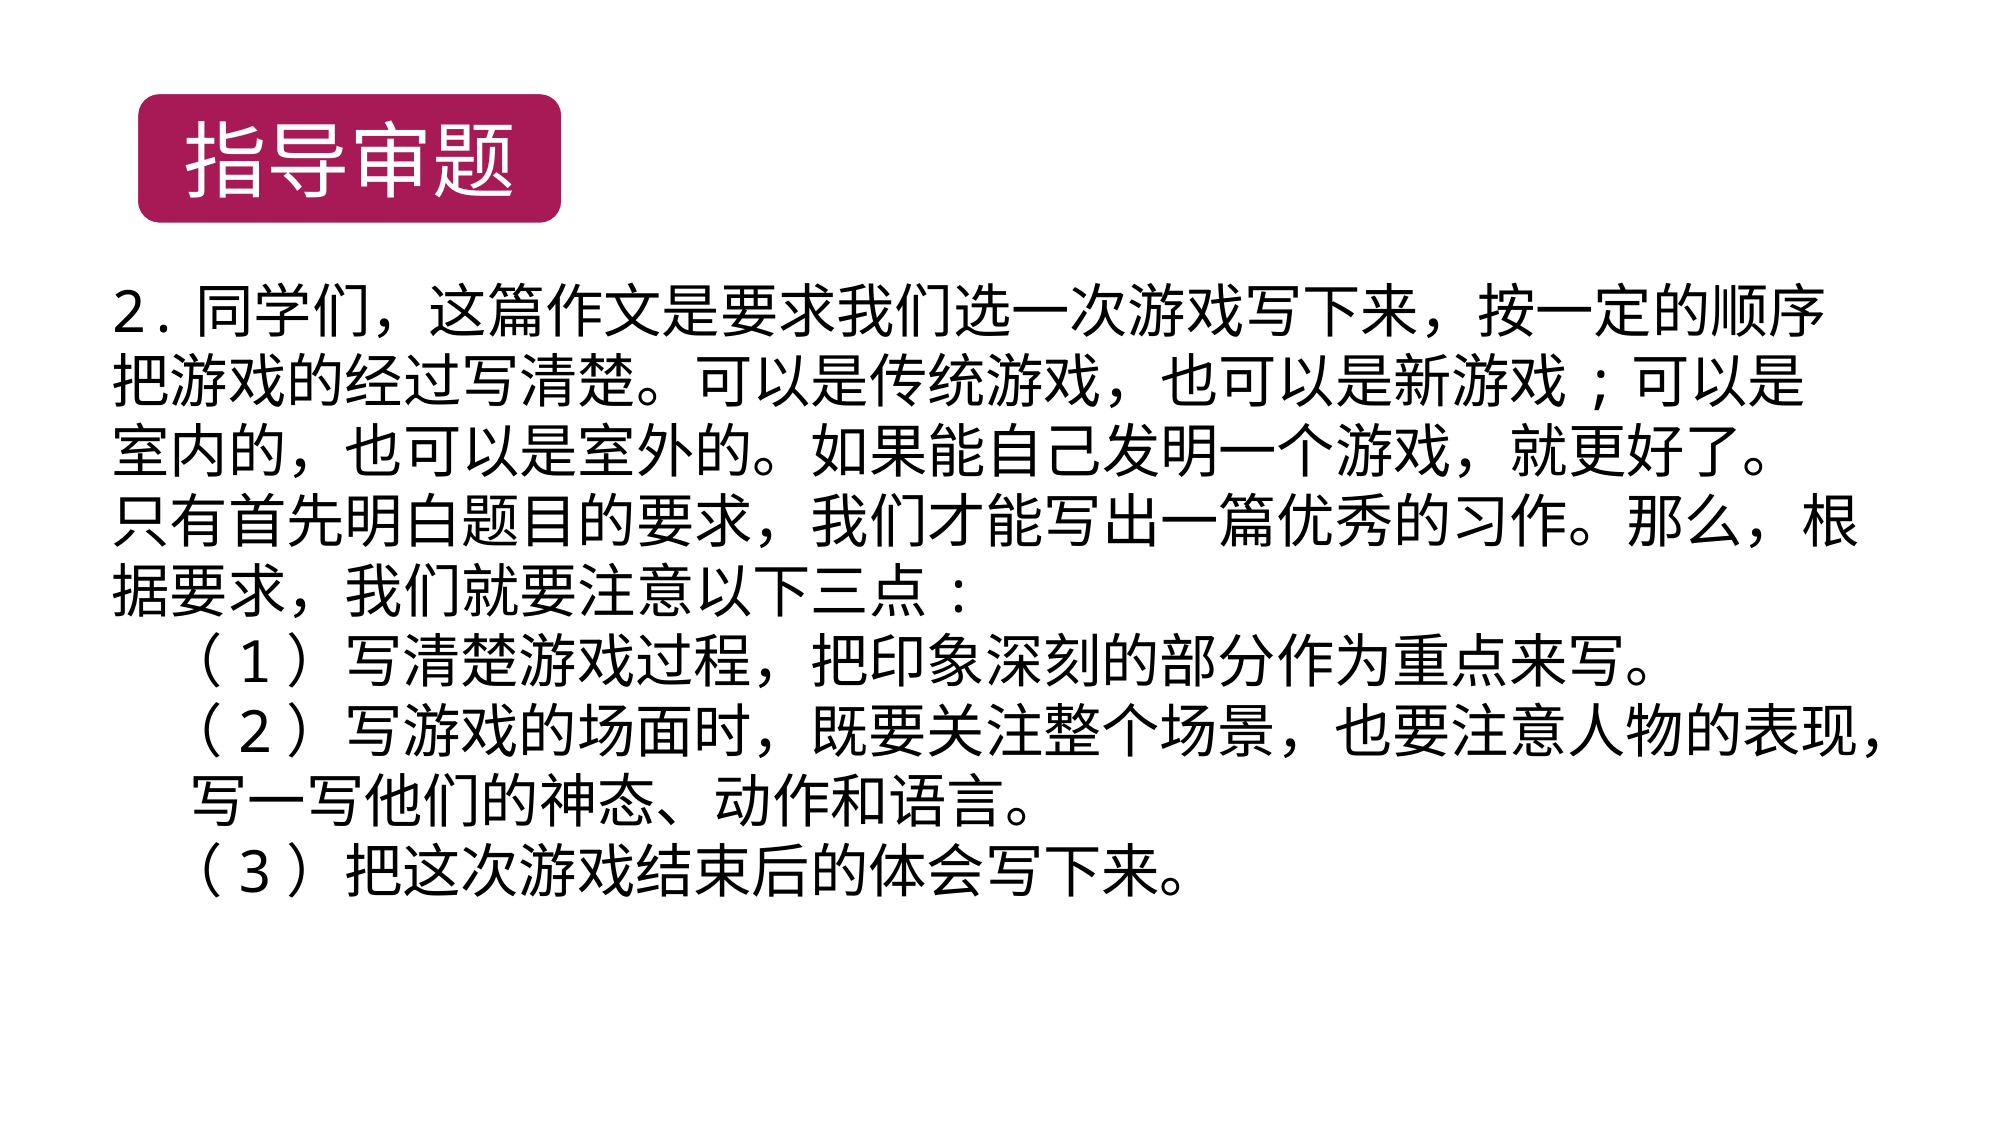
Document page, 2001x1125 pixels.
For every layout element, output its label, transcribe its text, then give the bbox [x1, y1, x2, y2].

text_box 指导审题 [137, 93, 562, 224]
text_box 2.同学们，这篇作文是要求我们选一次游戏写下来，按一定的顺序把游戏的经过写清楚。可以是传统游戏，也可以是新游戏;可以是室内的，也可以是室外的。如果能自己发明一个游戏，就更好了。 只有首先明白题目的要求，我们才能写出一篇优秀的习作。那么，根据要求，我们就要注意以下三点: （1）写清楚游戏过程，把印象深刻的部分作为重点来写。 （2）写游戏的场面时，既要关注整个场景，也要注意人物的表现， 写一写他们的神态、动作和语言。 （3）把这次游戏结束后的体会写下来。 [97, 266, 1878, 982]
